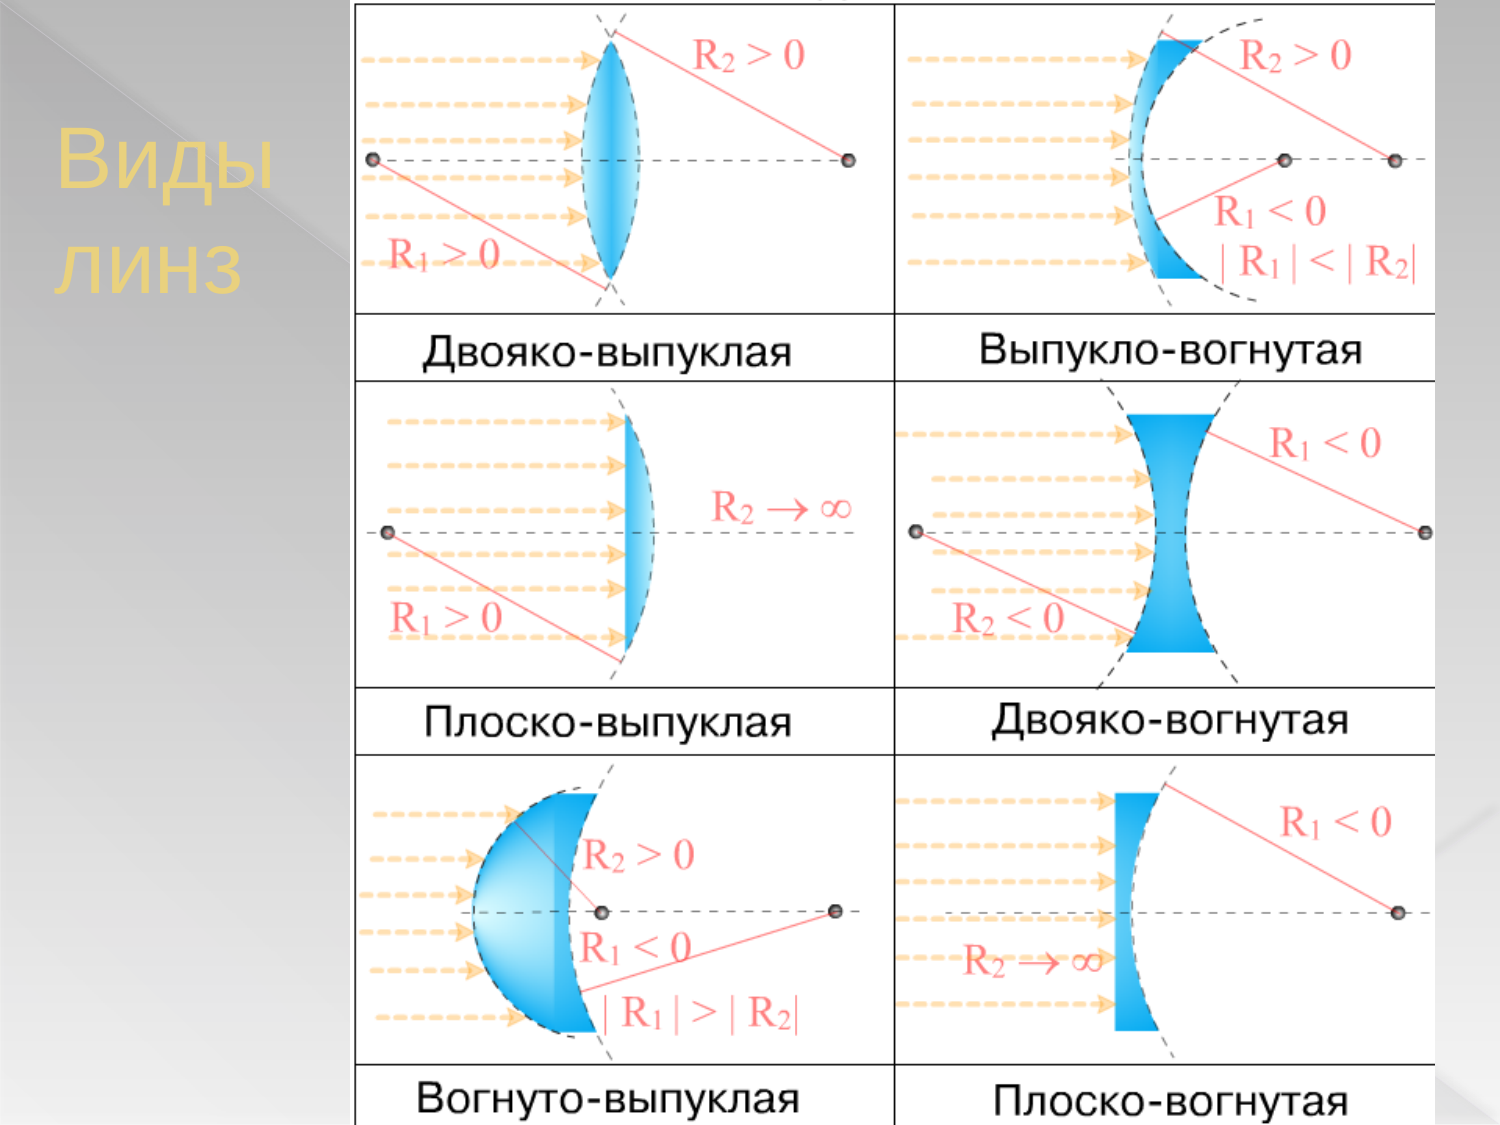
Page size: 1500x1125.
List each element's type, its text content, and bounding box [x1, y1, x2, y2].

title Виды линз [24, 24, 340, 388]
picture [349, 0, 1435, 1125]
